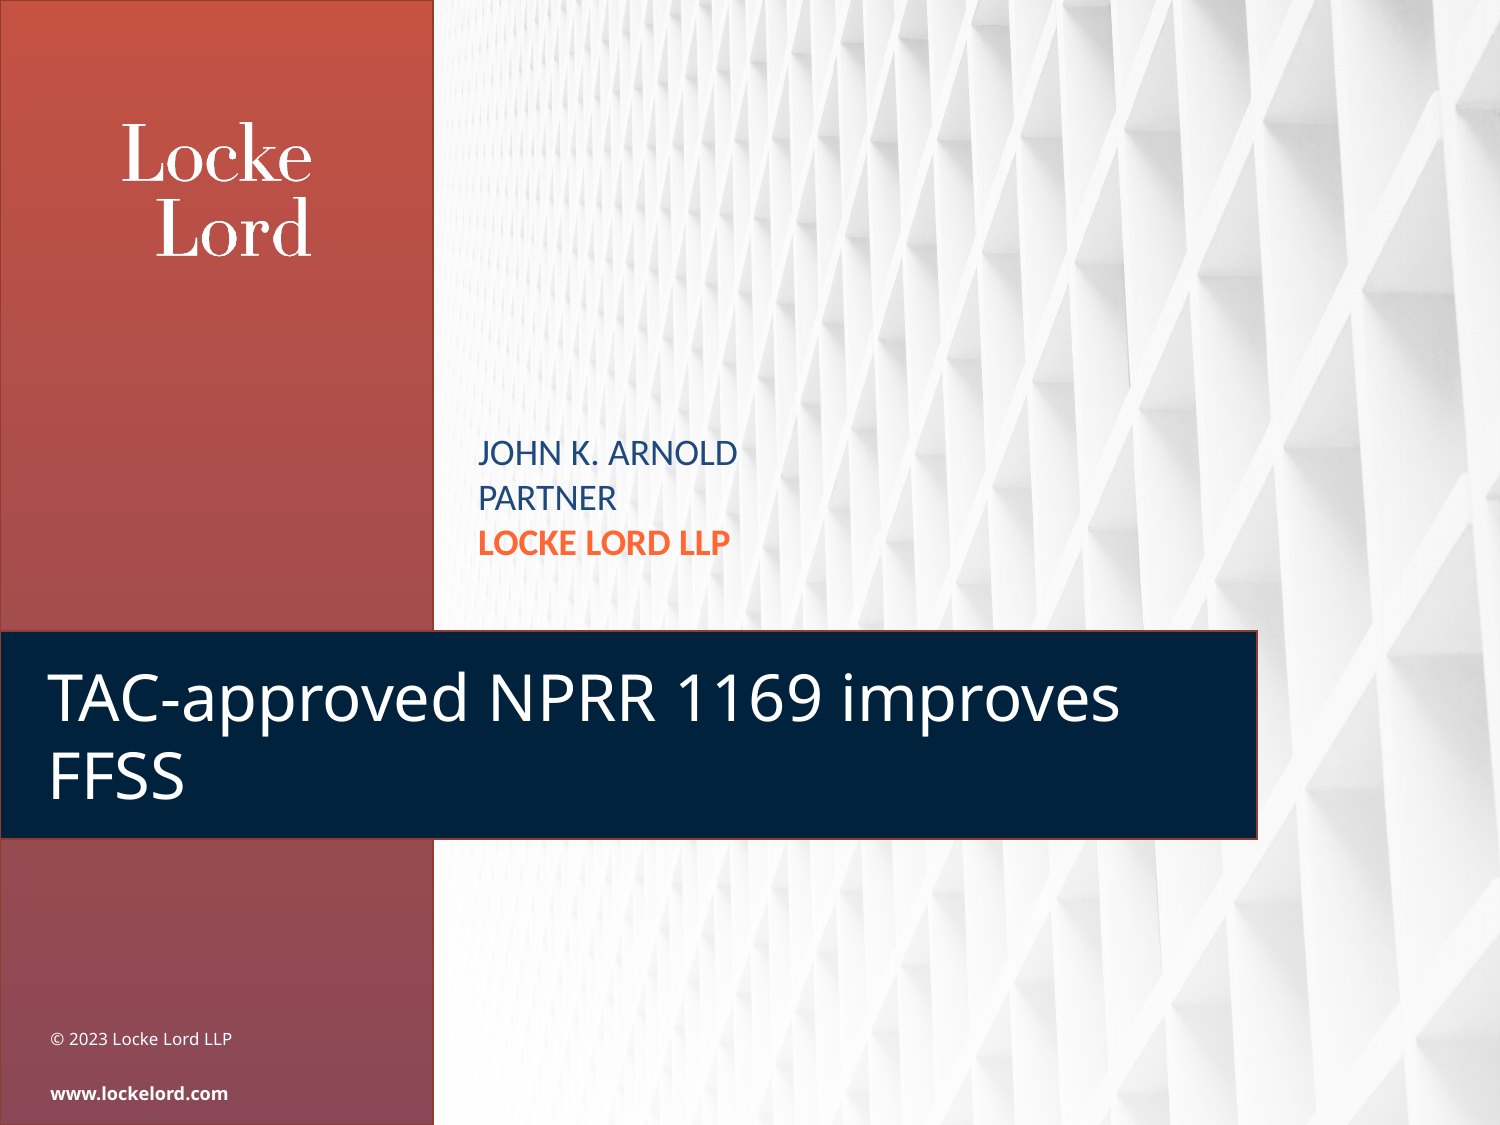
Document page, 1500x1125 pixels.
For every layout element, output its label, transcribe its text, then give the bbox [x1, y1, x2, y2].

list TAC-approved NPRR 1169 improves FFSS [47, 656, 1210, 814]
list John K. Arnold Partner Locke Lord LLP [478, 25, 1257, 606]
picture [121, 120, 312, 257]
